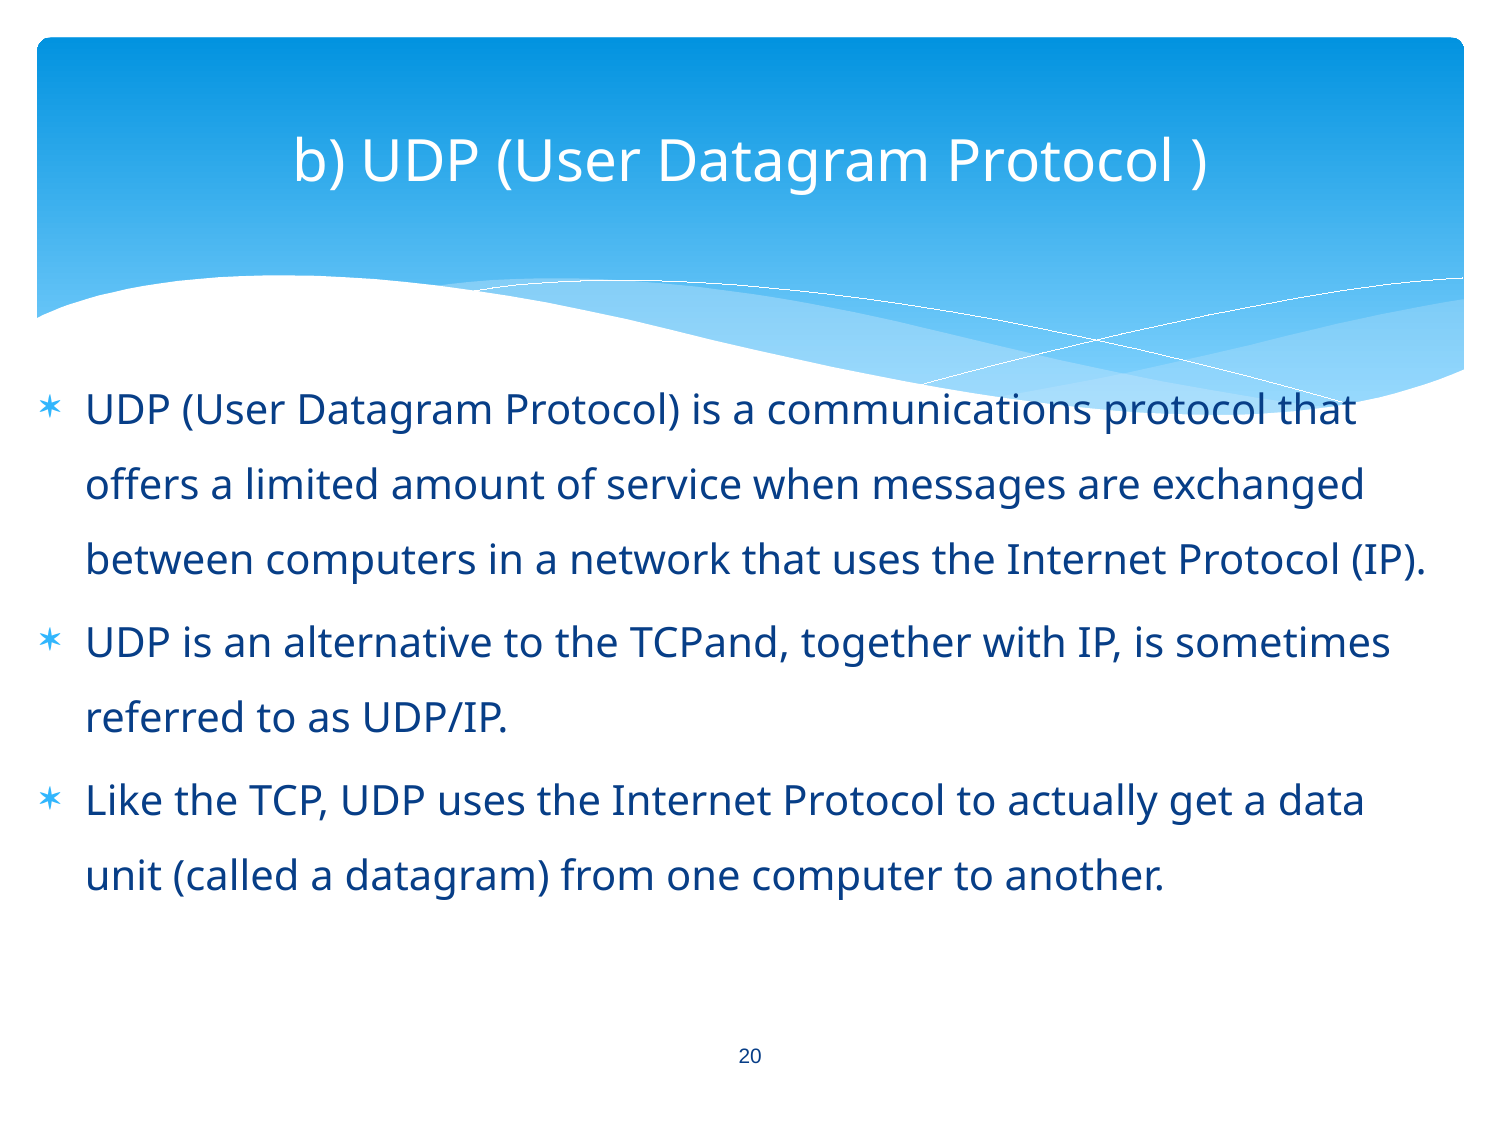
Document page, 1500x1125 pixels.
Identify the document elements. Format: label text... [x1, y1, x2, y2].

slide_number 20 [654, 1025, 846, 1086]
title b) UDP (User Datagram Protocol ) [75, 55, 1425, 261]
list UDP (User Datagram Protocol) is a communications protocol that offers a limited amount of service when messages are exchanged between computers in a network that uses the Internet Protocol (IP). UDP is an alternative to the TCPand, together with IP, is sometimes referred to as UDP/IP. Like the TCP, UDP uses the Internet Protocol to actually get a data unit (called a datagram) from one computer to another. [24, 350, 1463, 1050]
